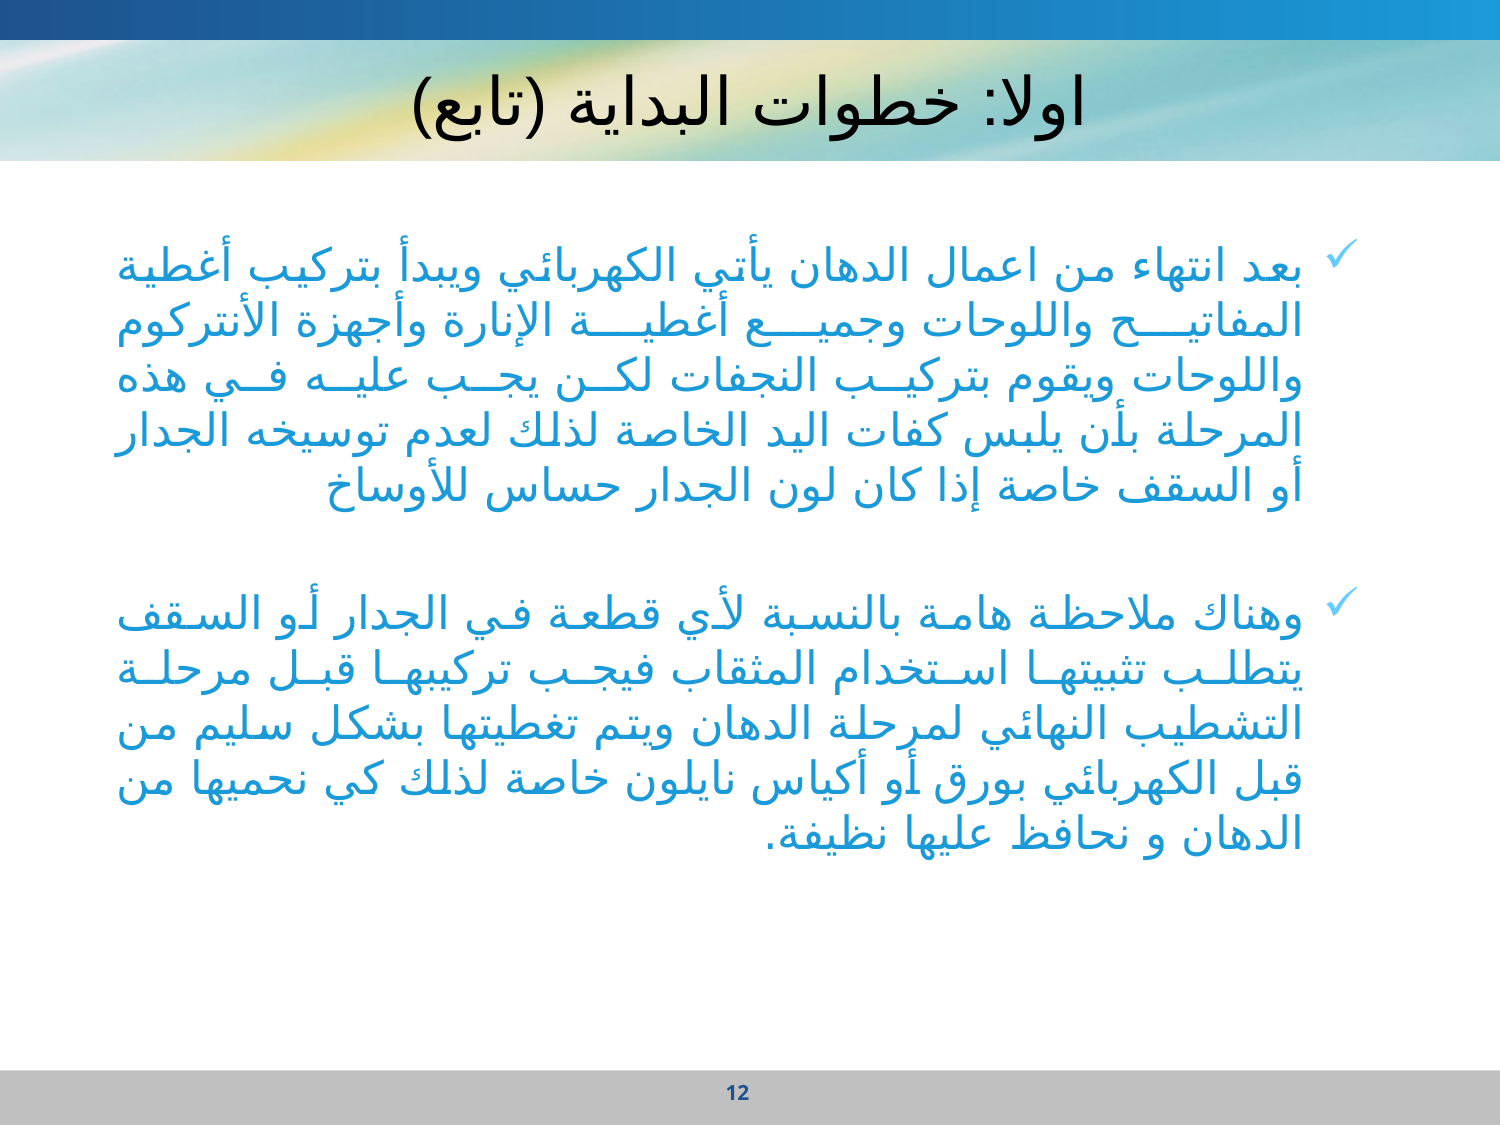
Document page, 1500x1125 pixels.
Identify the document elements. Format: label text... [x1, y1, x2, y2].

slide_number 12 [562, 1072, 913, 1115]
picture [0, 39, 1500, 161]
list بعد انتهاء من اعمال الدهان يأتي الكهربائي ويبدأ بتركيب أغطية المفاتيح واللوحات وجميع أغطية الإنارة وأجهزة الأنتركوم واللوحات ويقوم بتركيب النجفات لكن يجب عليه في هذه المرحلة بأن يلبس كفات اليد الخاصة لذلك لعدم توسيخه الجدار أو السقف خاصة إذا كان لون الجدار حساس للأوساخ وهناك ملاحظة هامة بالنسبة لأي قطعة في الجدار أو السقف يتطلب تثبيتها استخدام المثقاب فيجب تركيبها قبل مرحلة التشطيب النهائي لمرحلة الدهان ويتم تغطيتها بشكل سليم من قبل الكهربائي بورق أو أكياس نايلون خاصة لذلك كي نحميها من الدهان و نحافظ عليها نظيفة. [101, 228, 1386, 1025]
title اولا: خطوات البداية (تابع) [75, 52, 1425, 145]
